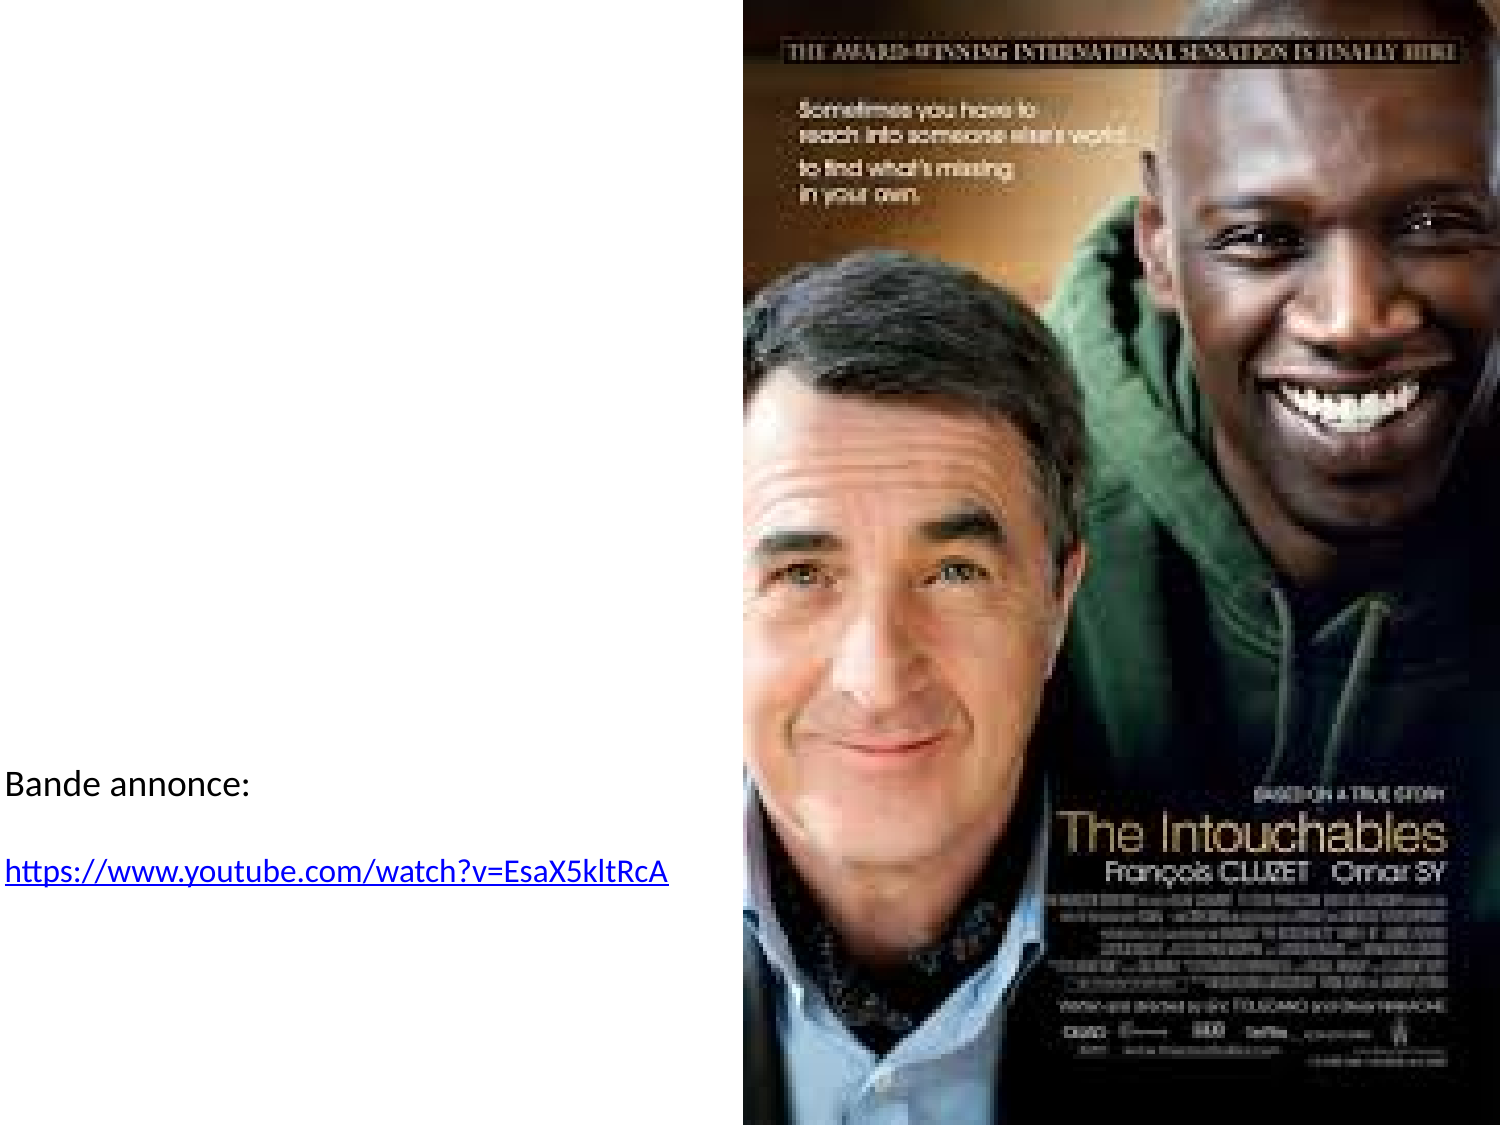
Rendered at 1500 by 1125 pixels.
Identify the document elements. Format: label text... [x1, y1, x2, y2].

picture [742, 0, 1500, 1125]
text_box Bande annonce: https://www.youtube.com/watch?v=EsaX5kltRcA [0, 751, 737, 942]
